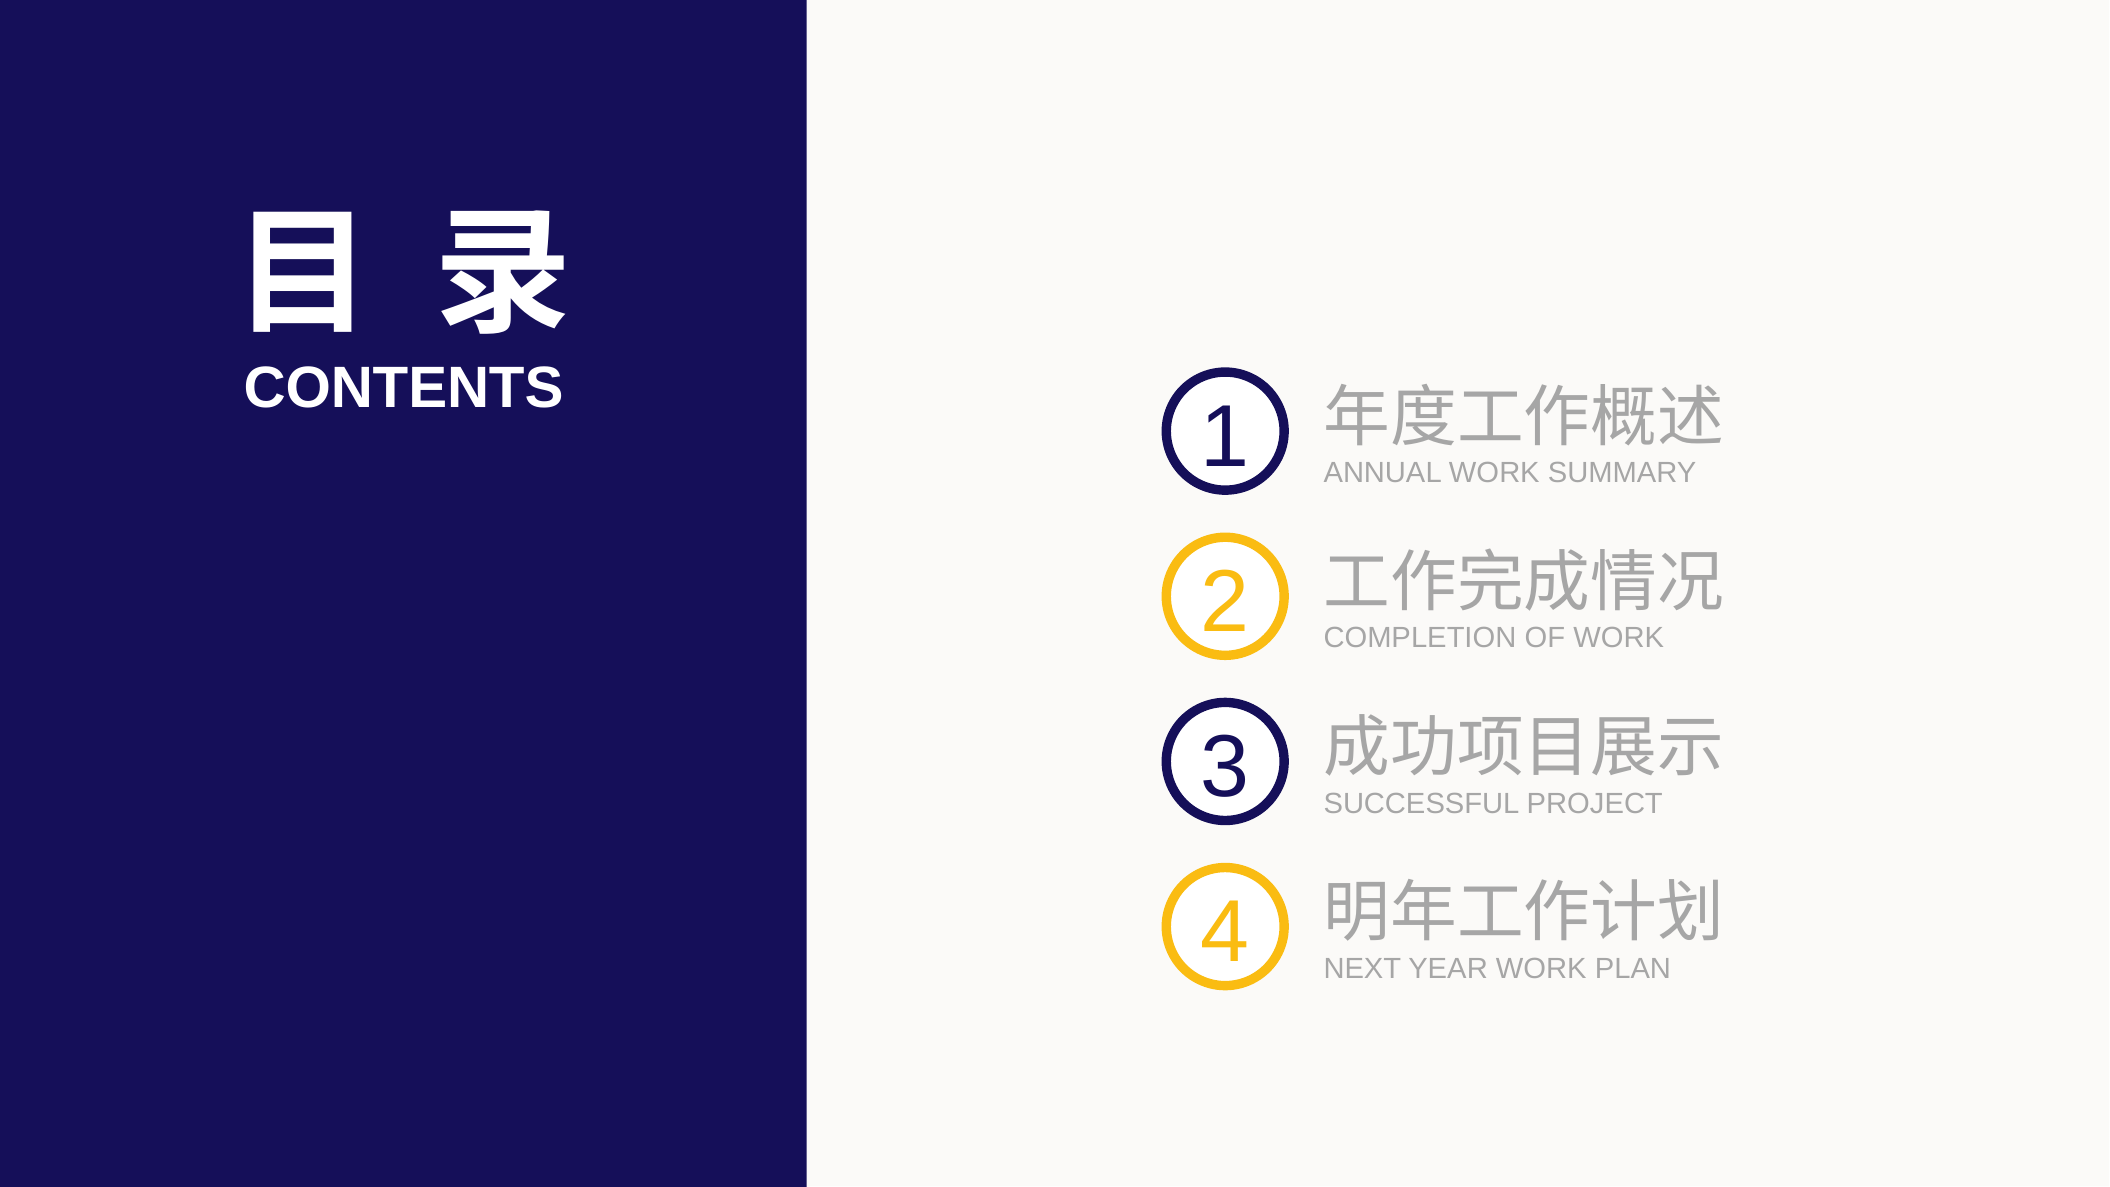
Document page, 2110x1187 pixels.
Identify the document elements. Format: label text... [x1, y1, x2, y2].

text_box CONTENTS [206, 349, 601, 420]
text_box 2 [1166, 537, 1285, 656]
text_box 工作完成情况 COMPLETION OF WORK [1323, 538, 1768, 654]
text_box 4 [1166, 867, 1285, 986]
text_box 目 录 [204, 183, 603, 349]
text_box 1 [1166, 372, 1285, 491]
text_box 3 [1166, 702, 1285, 821]
text_box 明年工作计划 NEXT YEAR WORK PLAN [1323, 869, 1768, 985]
text_box [0, 0, 808, 1187]
text_box 成功项目展示 SUCCESSFUL PROJECT [1323, 703, 1768, 819]
text_box 年度工作概述 ANNUAL WORK SUMMARY [1323, 373, 1768, 489]
